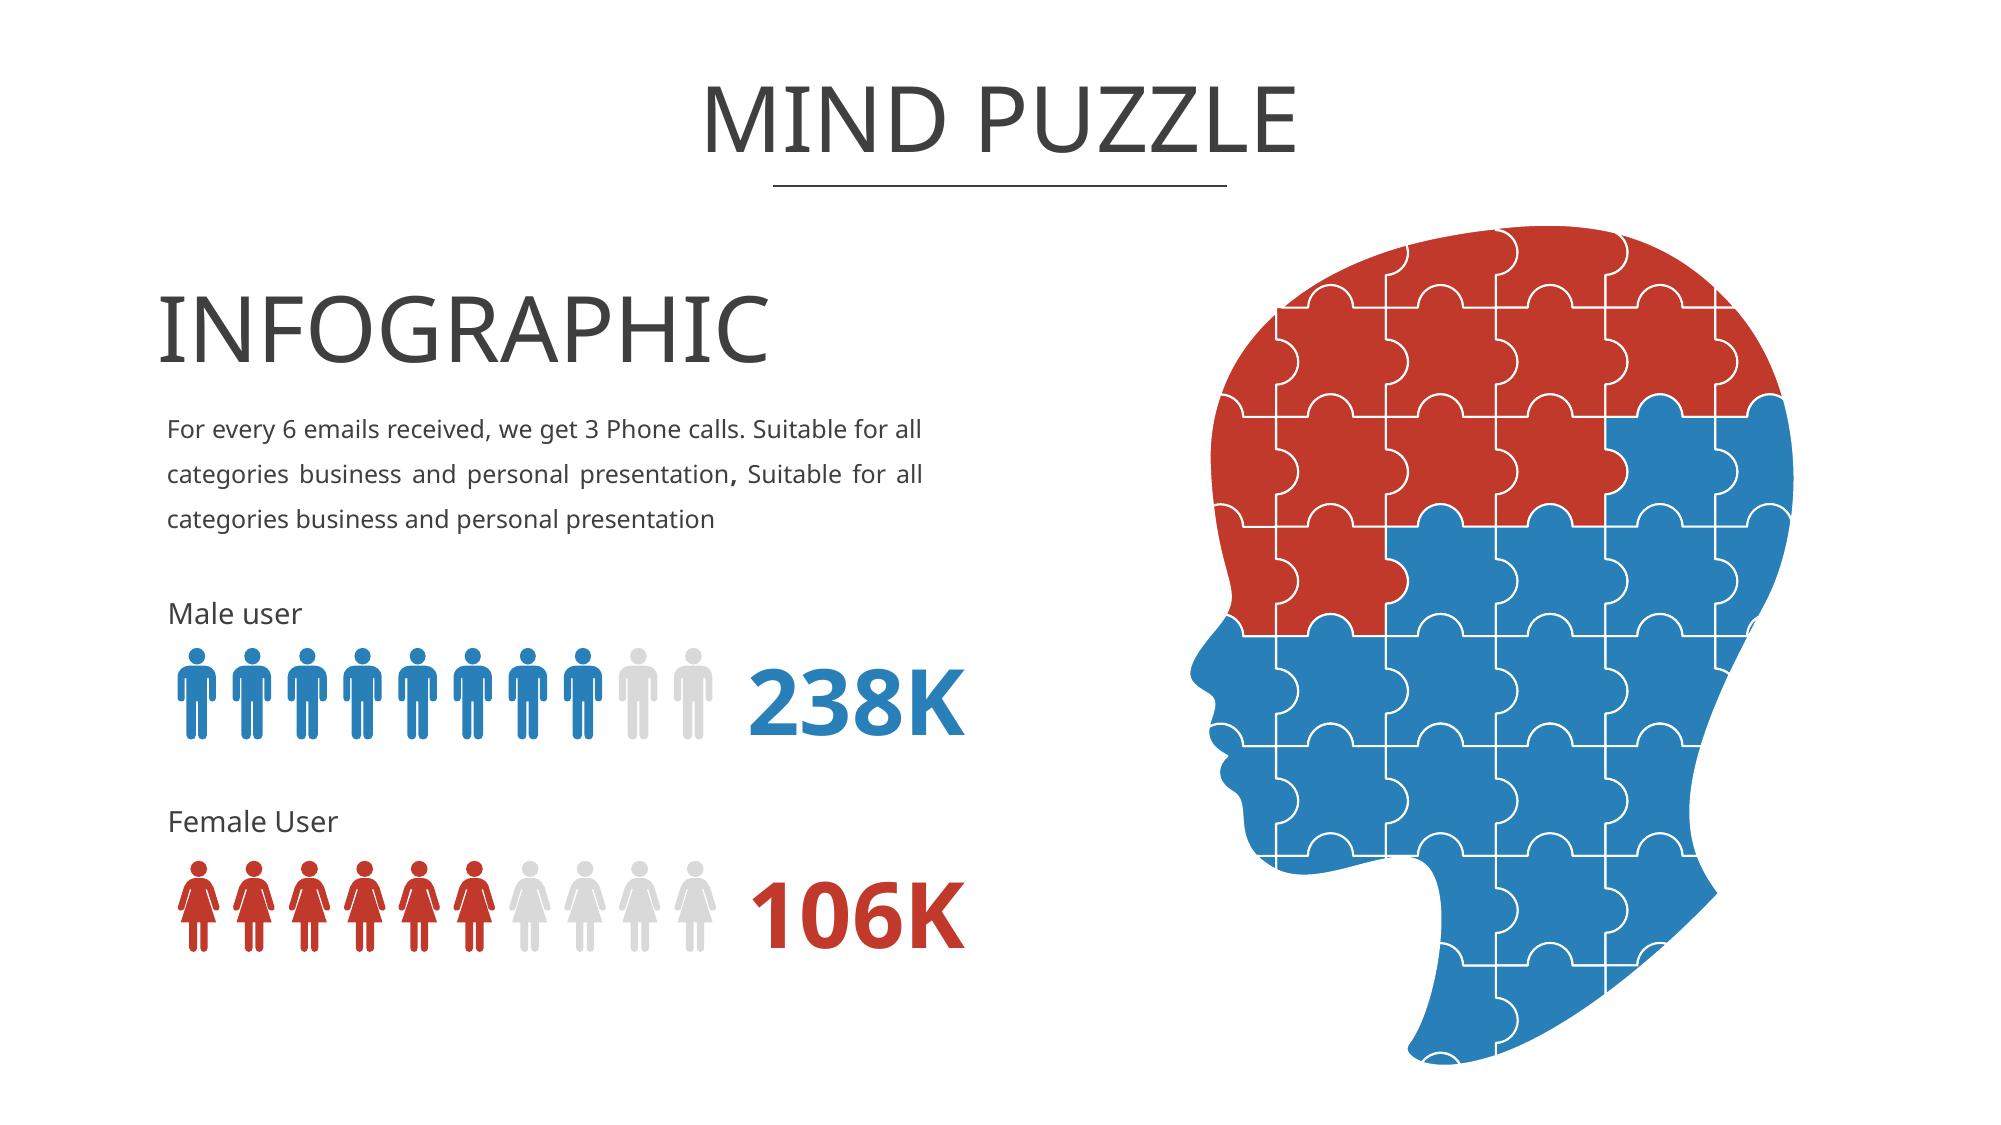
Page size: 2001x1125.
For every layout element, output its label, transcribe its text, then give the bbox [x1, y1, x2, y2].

text_box [1385, 723, 1517, 855]
text_box INFOGRAPHIC [142, 270, 1092, 397]
text_box [1277, 723, 1408, 855]
text_box 238K [732, 636, 981, 762]
text_box [1495, 504, 1627, 636]
text_box [1423, 1053, 1459, 1066]
text_box [1495, 723, 1627, 855]
text_box [1605, 833, 1720, 965]
title MIND PUZZLE [137, 59, 1863, 186]
text_box [1715, 394, 1795, 526]
text_box [1281, 244, 1408, 308]
text_box [1496, 942, 1606, 1057]
text_box [1385, 504, 1517, 636]
text_box [1189, 614, 1299, 747]
text_box [1495, 224, 1627, 308]
text_box 106K [732, 849, 981, 975]
text_box [1495, 285, 1627, 416]
text_box [1605, 285, 1737, 416]
text_box [1276, 286, 1408, 416]
text_box [1385, 394, 1517, 526]
text_box [1495, 394, 1627, 526]
text_box [1213, 505, 1299, 636]
text_box [1605, 504, 1737, 636]
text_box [177, 647, 713, 740]
text_box [1715, 504, 1792, 636]
text_box [1277, 613, 1408, 746]
text_box [1605, 232, 1715, 308]
text_box [1276, 504, 1408, 636]
text_box [1605, 723, 1702, 855]
text_box [1385, 285, 1517, 416]
text_box [1495, 613, 1627, 746]
text_box [1256, 856, 1277, 871]
text_box For every 6 emails received, we get 3 Phone calls. Suitable for all categories business and personal presentation, Suitable for all categories business and personal presentation [152, 391, 939, 541]
text_box [1386, 833, 1518, 966]
text_box [1496, 833, 1627, 965]
text_box [1277, 833, 1386, 876]
text_box [1385, 613, 1517, 746]
text_box [1715, 286, 1735, 308]
text_box [1606, 942, 1668, 995]
text_box [1220, 312, 1299, 417]
text_box Male user [153, 588, 318, 639]
text_box [1277, 394, 1408, 526]
text_box [1716, 616, 1760, 675]
text_box [1605, 394, 1737, 526]
text_box [1385, 228, 1517, 308]
text_box [1208, 724, 1299, 856]
text_box Female User [153, 795, 354, 846]
text_box [1605, 613, 1730, 746]
text_box [1715, 307, 1784, 416]
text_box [177, 860, 717, 952]
text_box [1406, 944, 1518, 1065]
text_box [1209, 394, 1299, 527]
